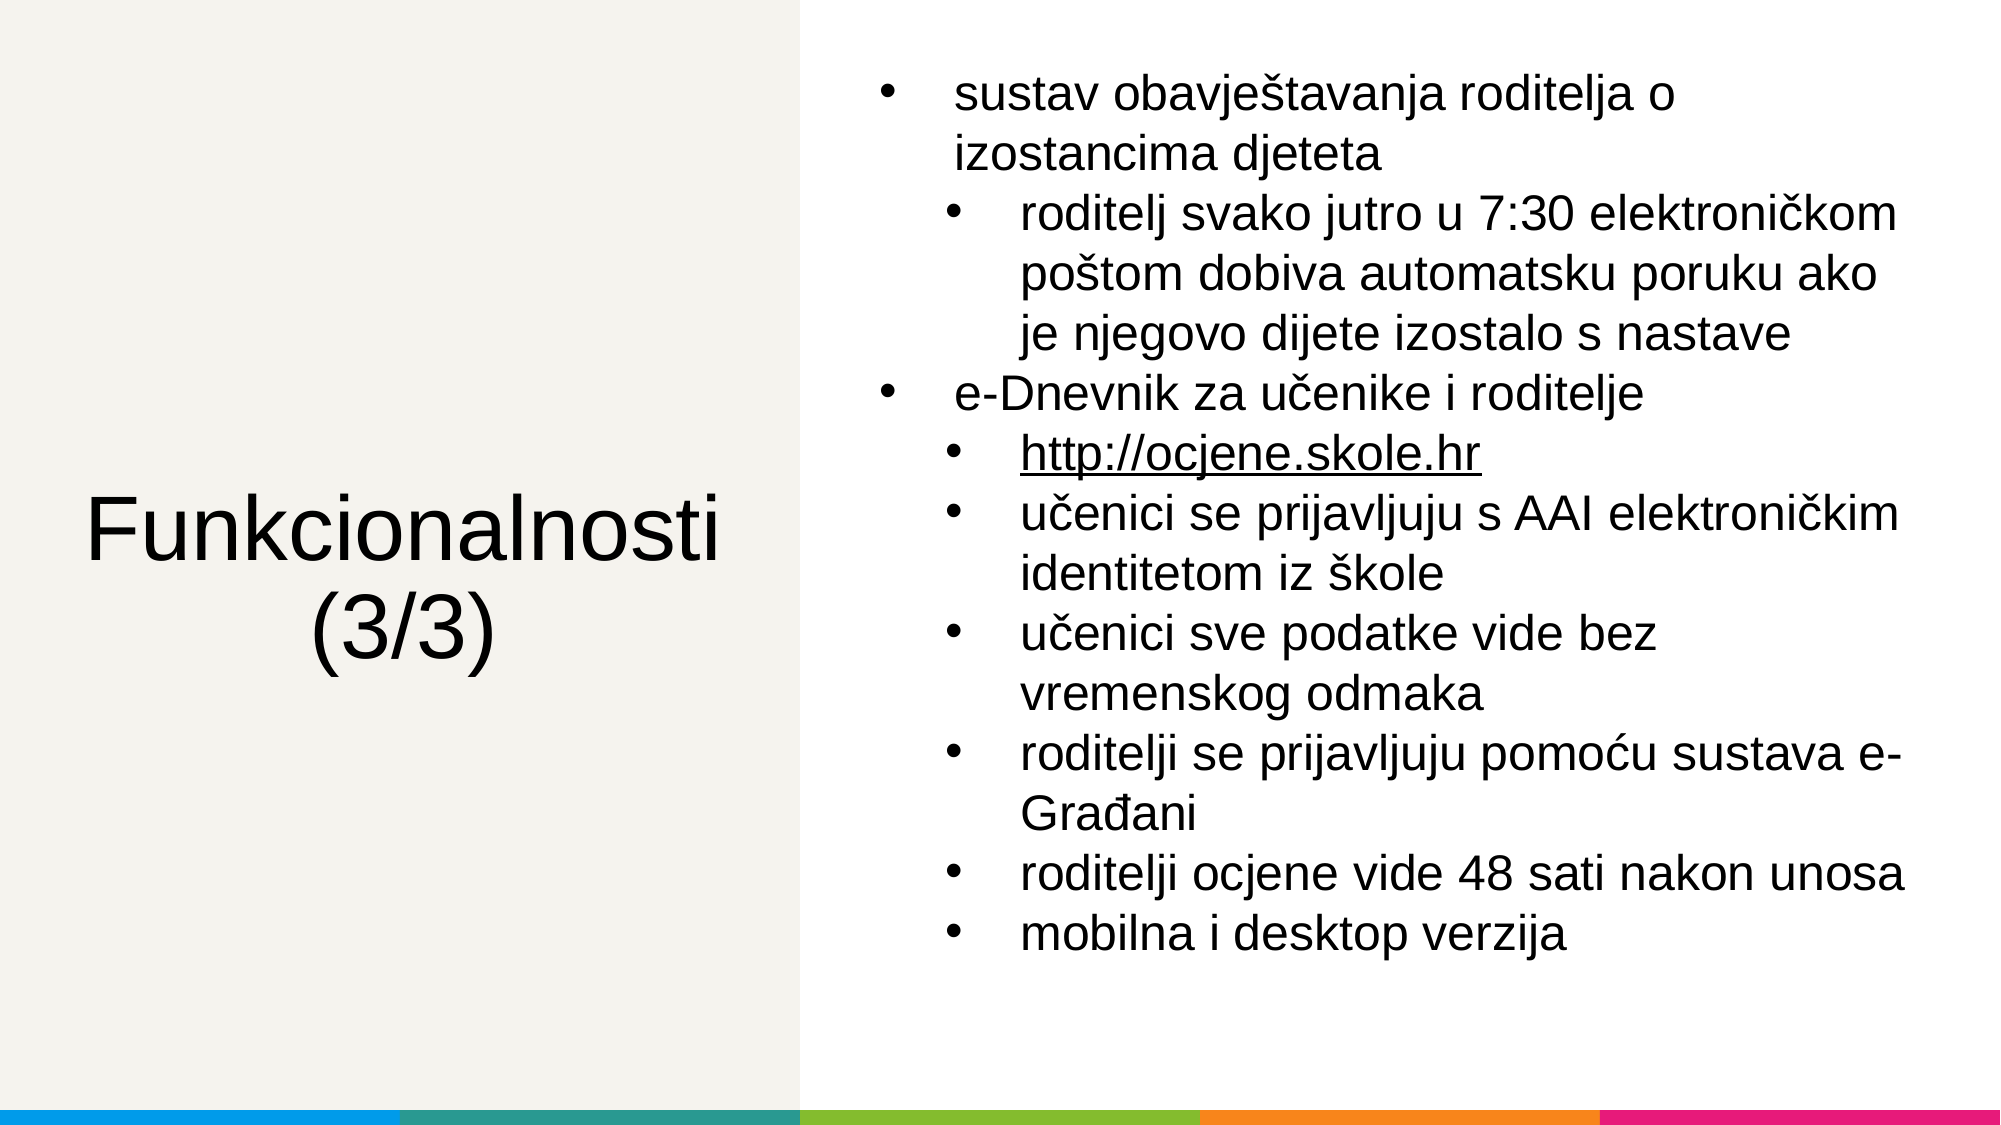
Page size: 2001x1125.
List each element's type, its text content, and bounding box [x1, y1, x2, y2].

text_box sustav obavještavanja roditelja o izostancima djeteta roditelj svako jutro u 7:30 elektroničkom poštom dobiva automatsku poruku ako je njegovo dijete izostalo s nastave e-Dnevnik za učenike i roditelje http://ocjene.skole.hr učenici se prijavljuju s AAI elektroničkim identitetom iz škole učenici sve podatke vide bez vremenskog odmaka roditelji se prijavljuju pomoću sustava e-Građani roditelji ocjene vide 48 sati nakon unosa mobilna i desktop verzija [865, 52, 1932, 968]
title Funkcionalnosti (3/3) [68, 423, 740, 687]
